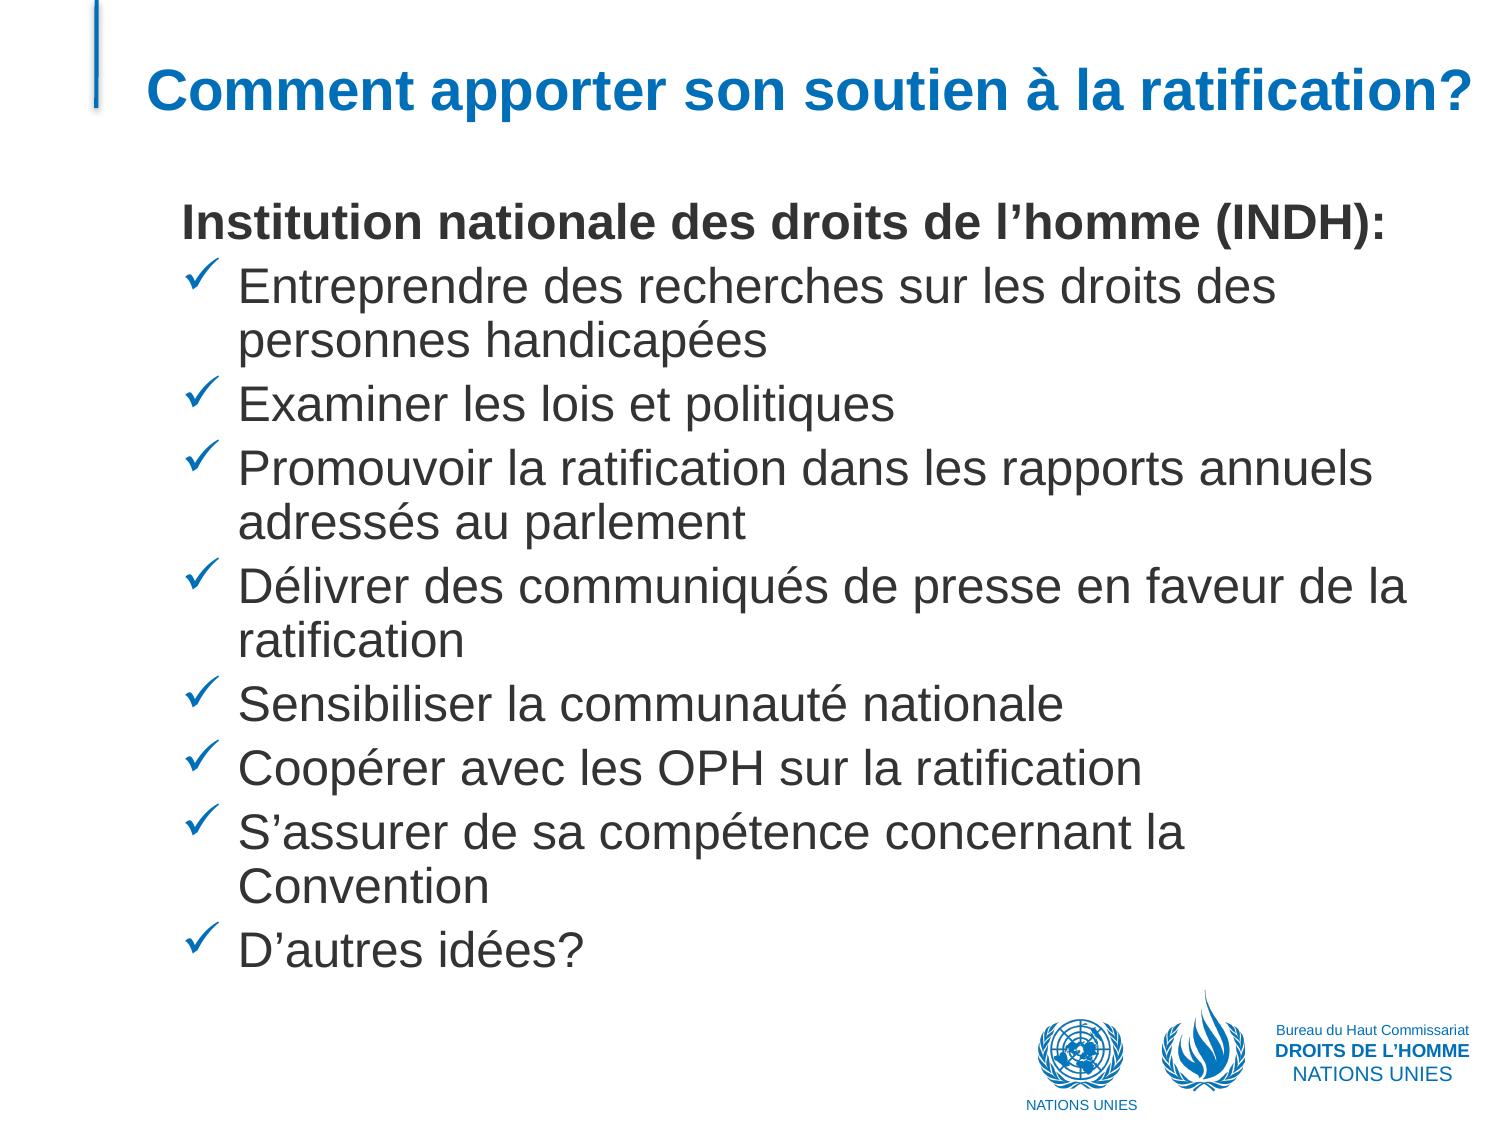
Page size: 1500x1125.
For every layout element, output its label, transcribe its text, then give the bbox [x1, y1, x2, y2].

title Comment apporter son soutien à la ratification? [121, 45, 1500, 224]
text_box NATIONS UNIES [980, 1088, 1184, 1121]
picture [1037, 990, 1457, 1107]
text_box Bureau du Haut Commissariat DROITS DE L’HOMME NATIONS UNIES [1245, 1013, 1500, 1094]
text_box Institution nationale des droits de l’homme (INDH): Entreprendre des recherches sur les droits des personnes handicapées Examiner les lois et politiques Promouvoir la ratification dans les rapports annuels adressés au parlement Délivrer des communiqués de presse en faveur de la ratification Sensibiliser la communauté nationale Coopérer avec les OPH sur la ratification S’assurer de sa compétence concernant la Convention D’autres idées? [166, 189, 1437, 905]
